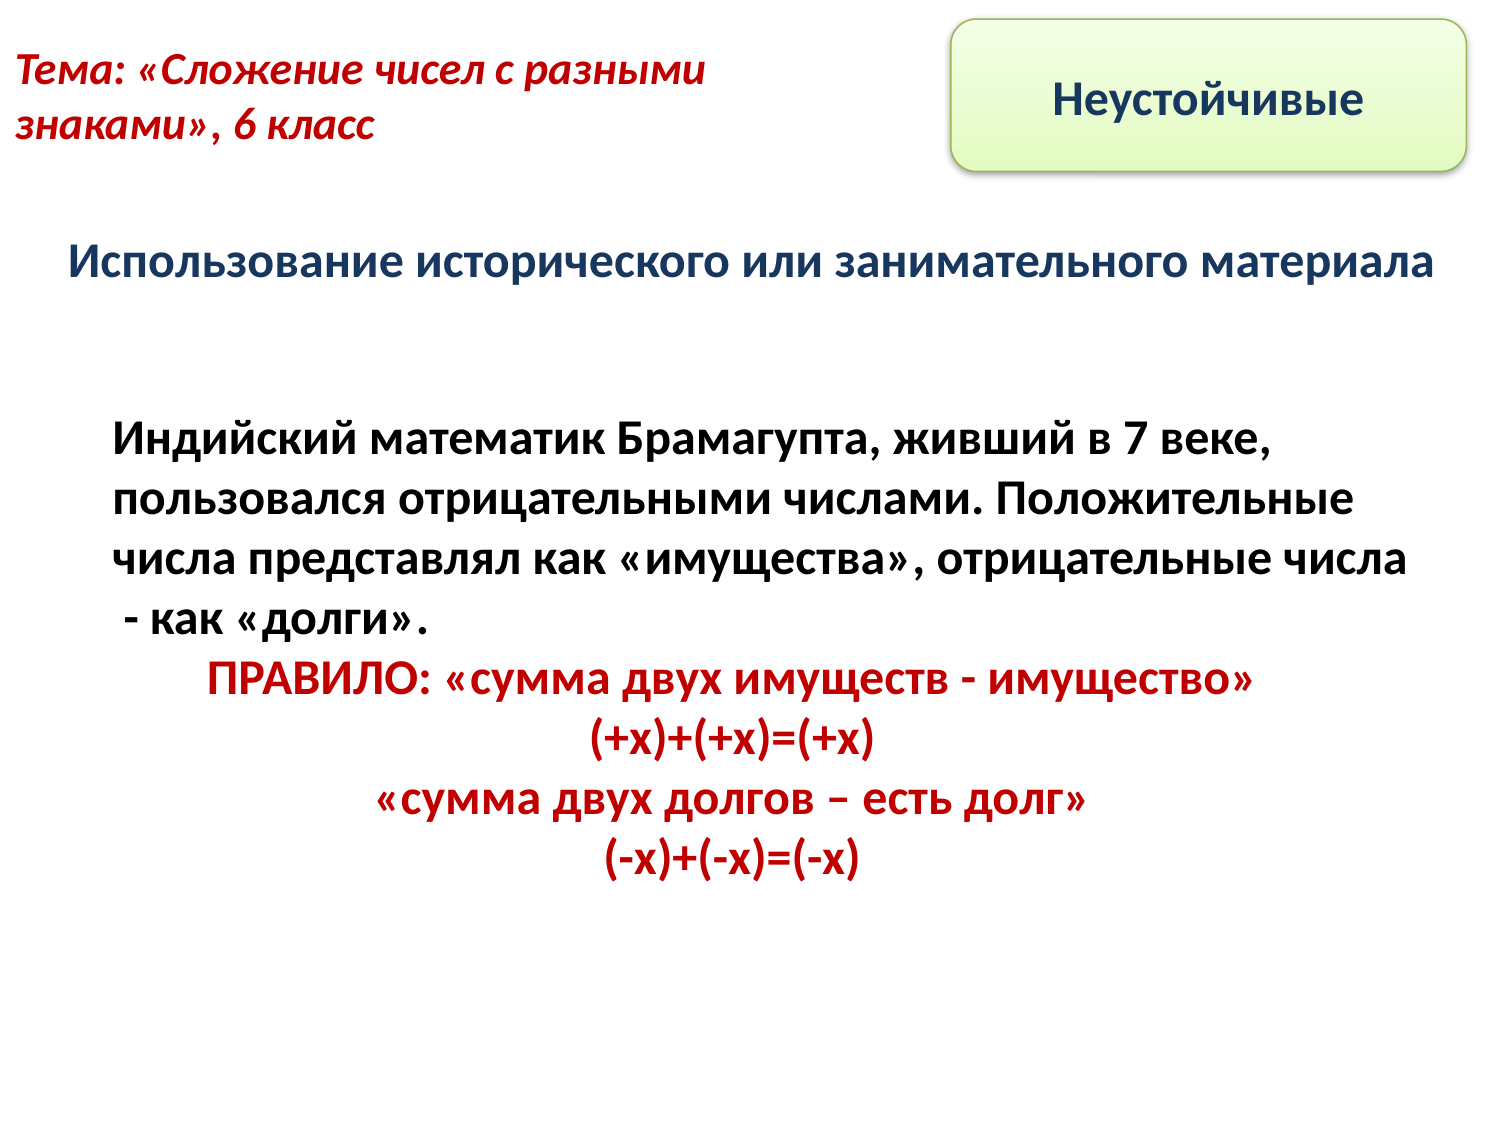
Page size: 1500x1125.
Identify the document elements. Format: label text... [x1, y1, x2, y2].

text_box Использование исторического или занимательного материала [53, 219, 1471, 295]
text_box Неустойчивые [950, 18, 1468, 173]
text_box Индийский математик Брамагупта, живший в 7 веке, пользовался отрицательными числами. Положительные числа представлял как «имущества», отрицательные числа - как «долги». ПРАВИЛО: «сумма двух имуществ - имущество» (+х)+(+х)=(+х) «сумма двух долгов – есть долг» (-х)+(-х)=(-х) [41, 397, 1424, 892]
text_box Тема: «Сложение чисел с разными знаками», 6 класс [0, 30, 892, 156]
